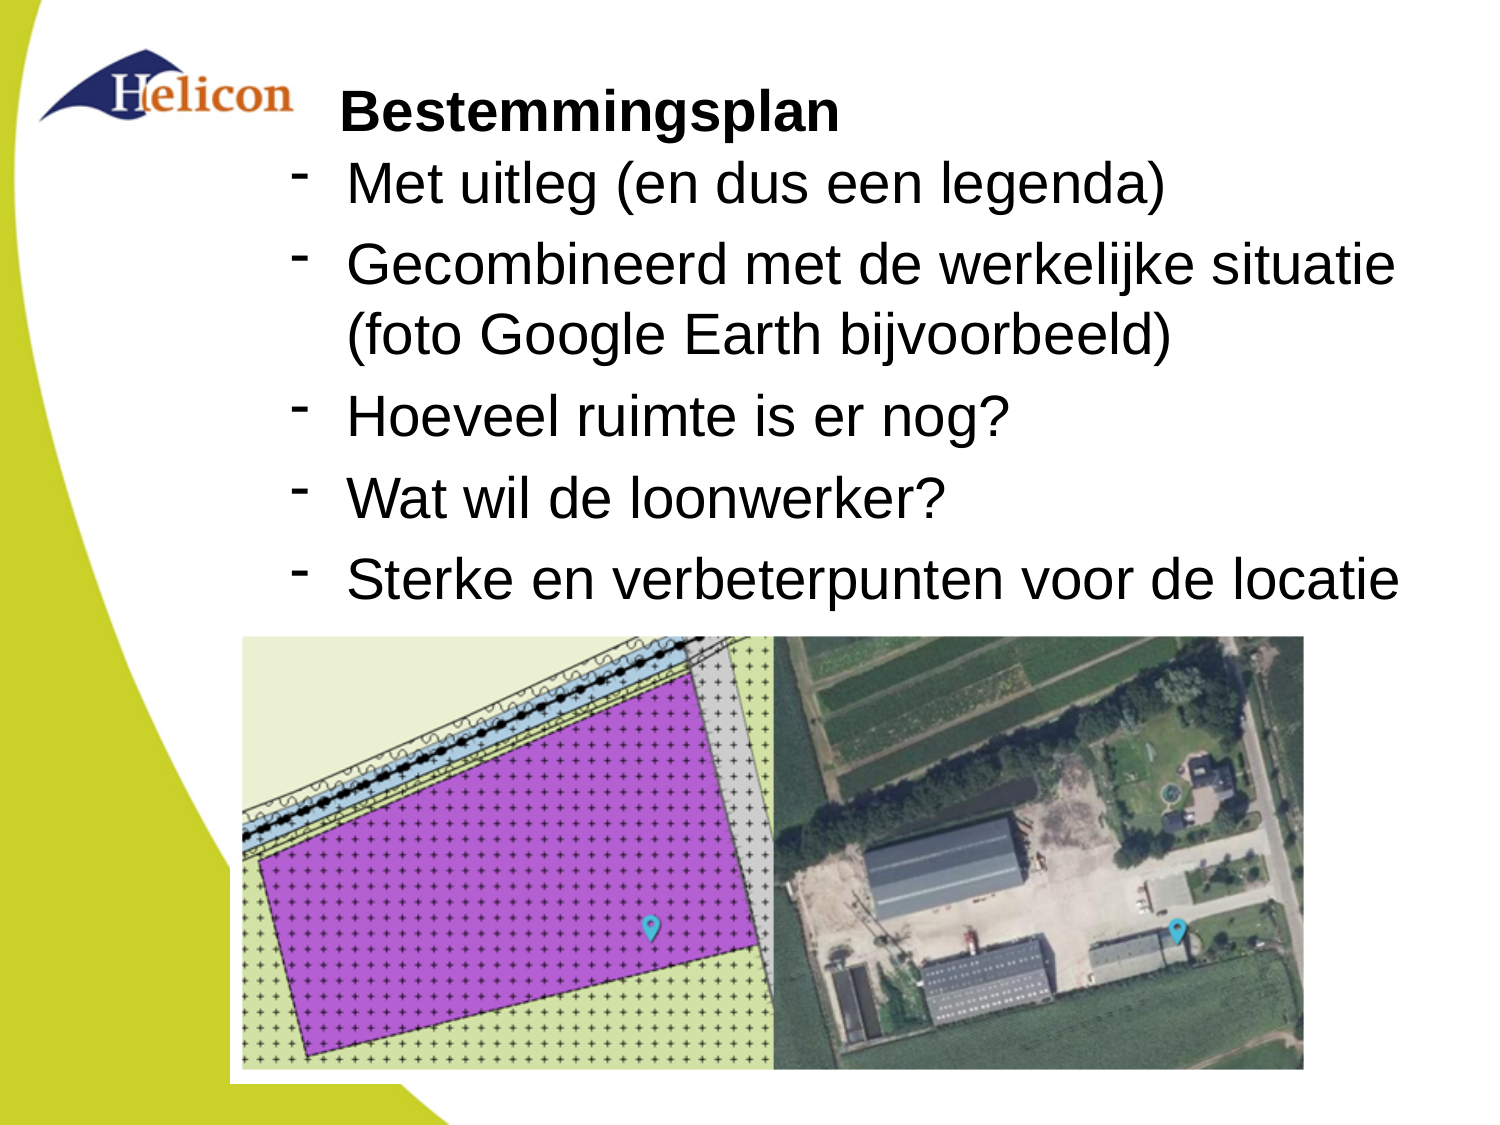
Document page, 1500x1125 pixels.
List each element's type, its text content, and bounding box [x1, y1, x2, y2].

title Bestemmingsplan [324, 54, 1415, 137]
list Met uitleg (en dus een legenda) Gecombineerd met de werkelijke situatie (foto Google Earth bijvoorbeeld) Hoeveel ruimte is er nog? Wat wil de loonwerker? Sterke en verbeterpunten voor de locatie [275, 137, 1436, 946]
picture [0, 0, 1500, 1125]
